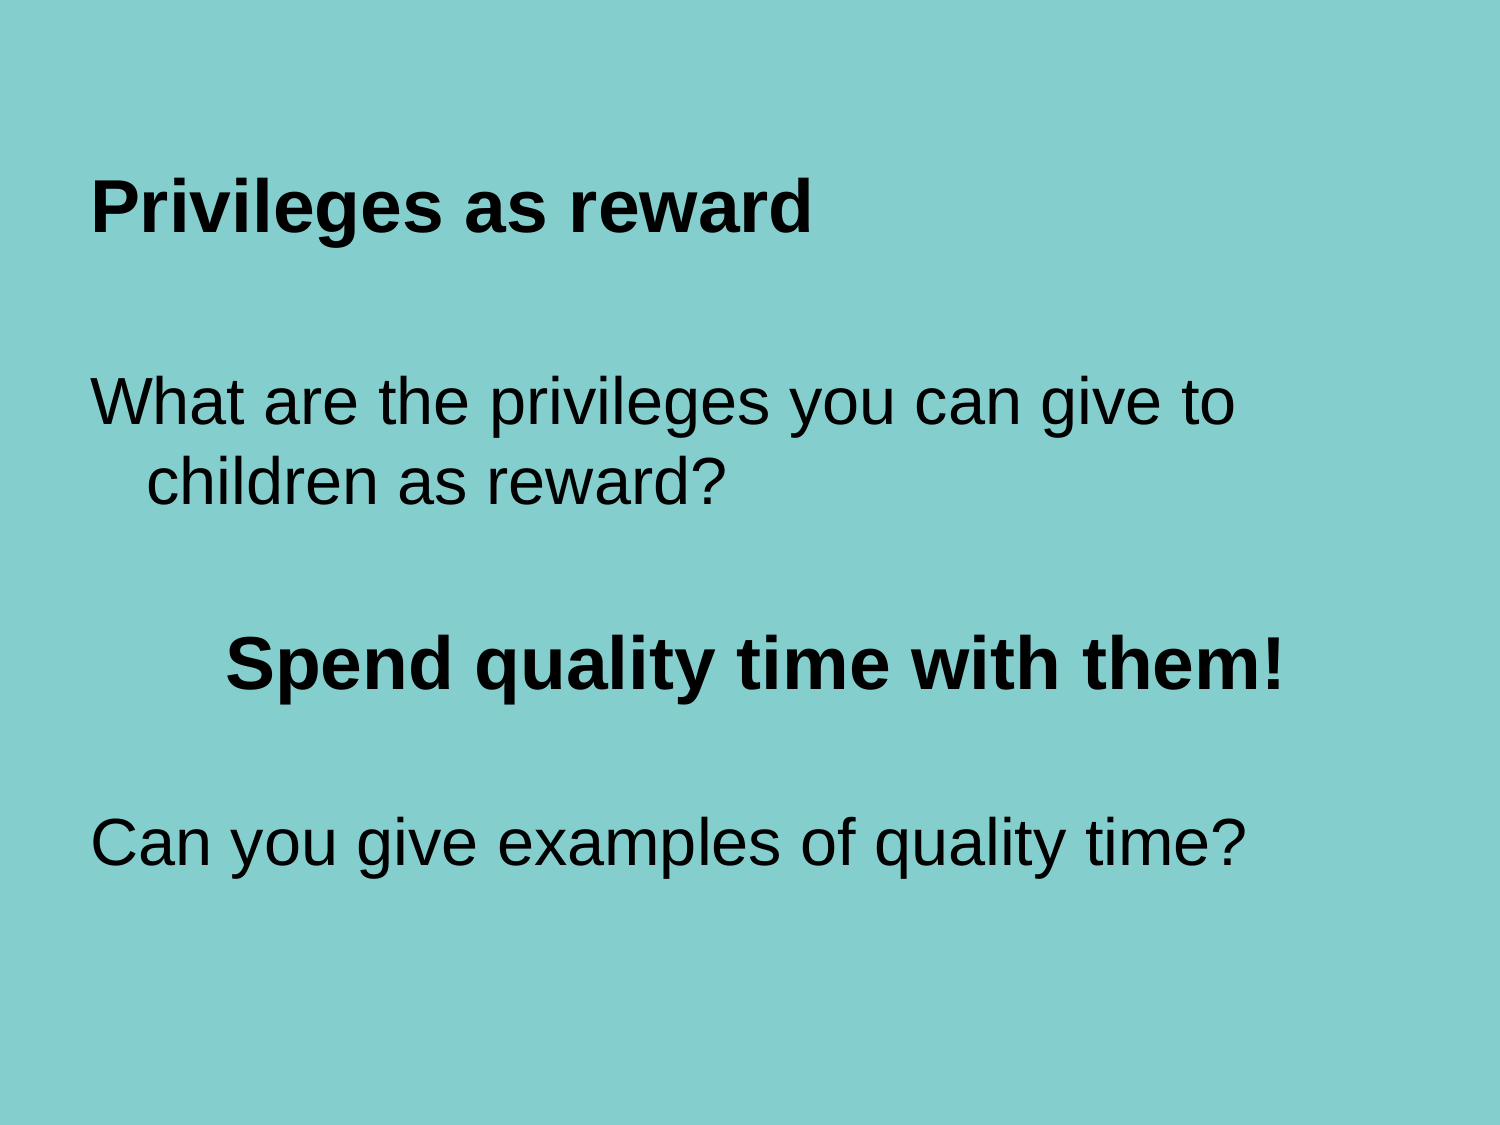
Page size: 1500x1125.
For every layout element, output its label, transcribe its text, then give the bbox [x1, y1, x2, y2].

title Privileges as reward [75, 149, 1438, 350]
list What are the privileges you can give to children as reward? Spend quality time with them! Can you give examples of quality time? [75, 350, 1438, 913]
